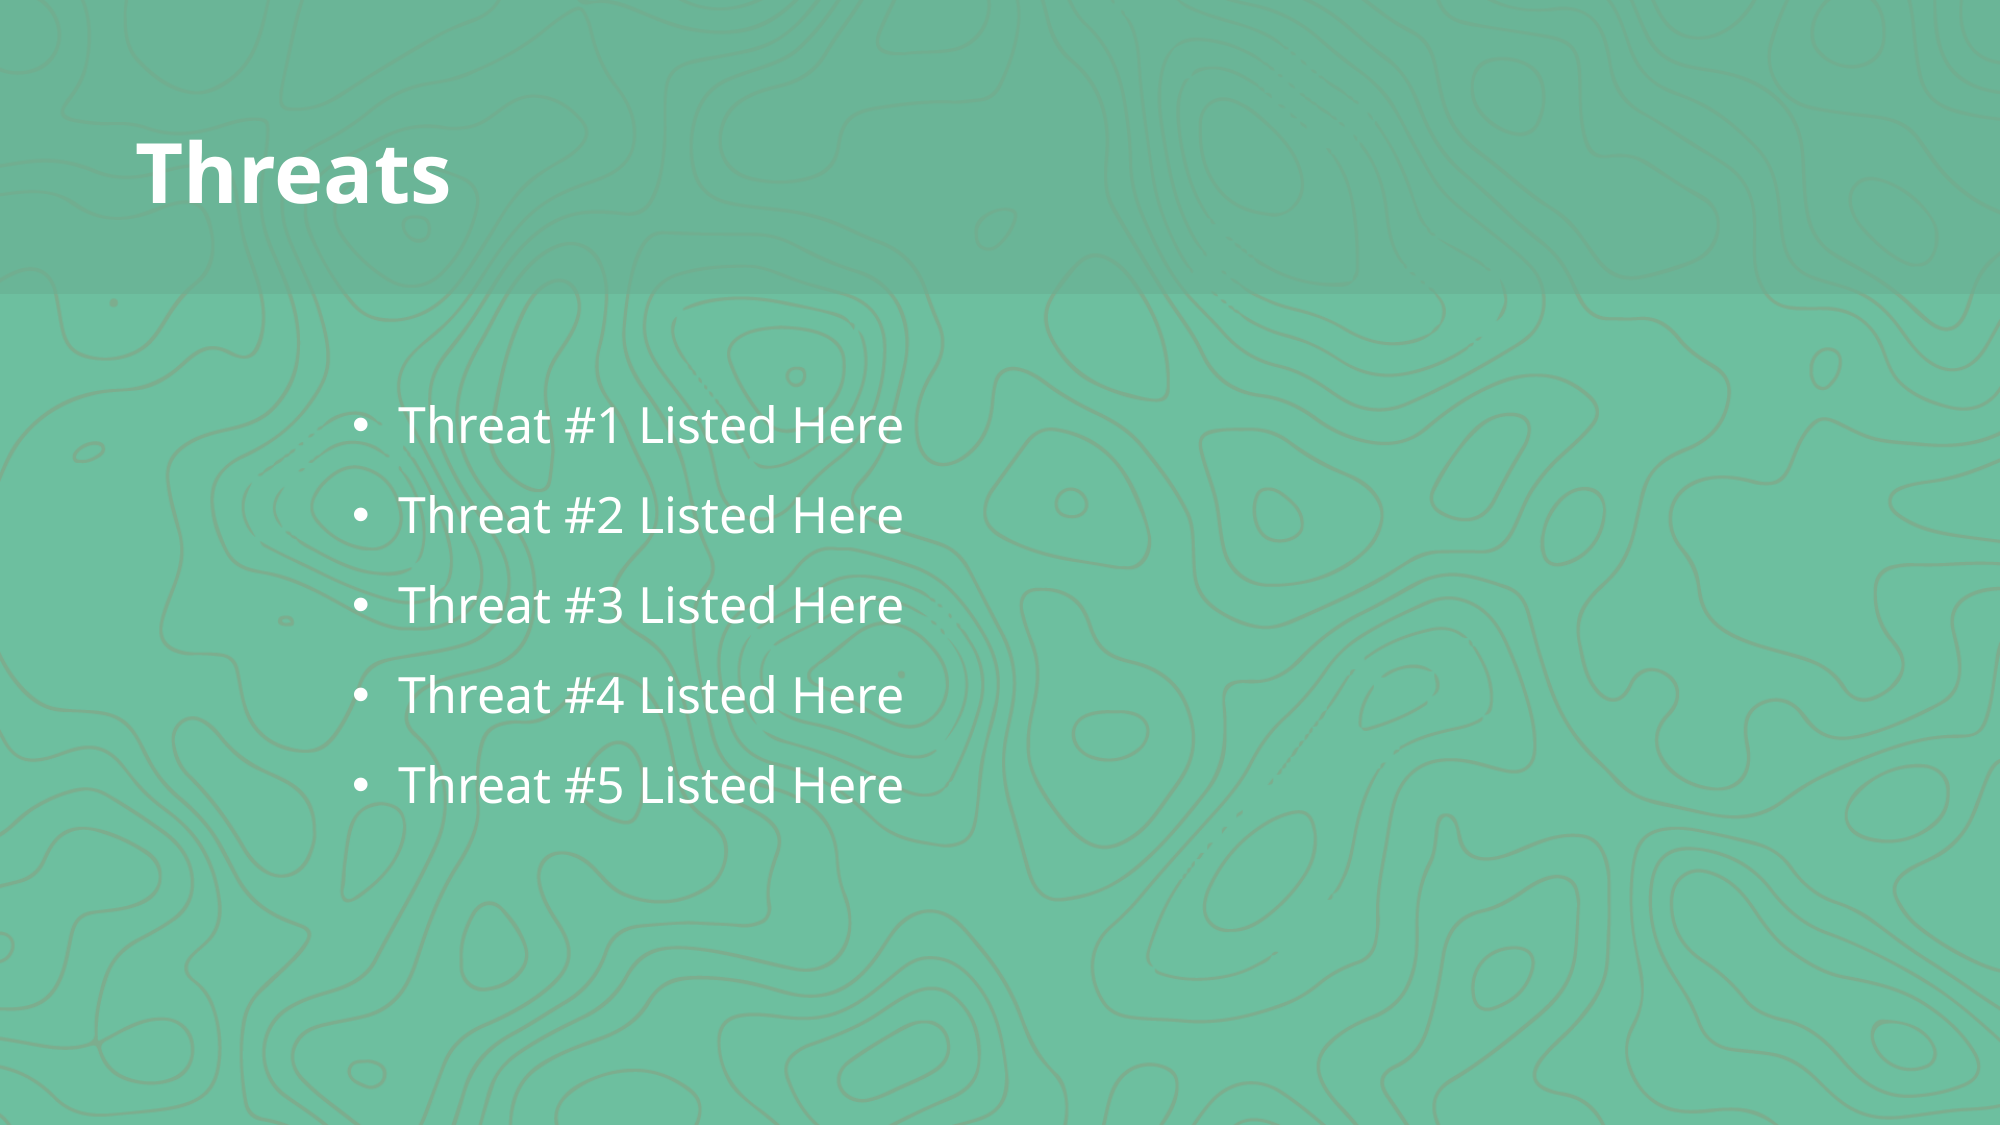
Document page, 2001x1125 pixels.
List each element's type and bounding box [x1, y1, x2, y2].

list [0, 0, 2000, 1125]
